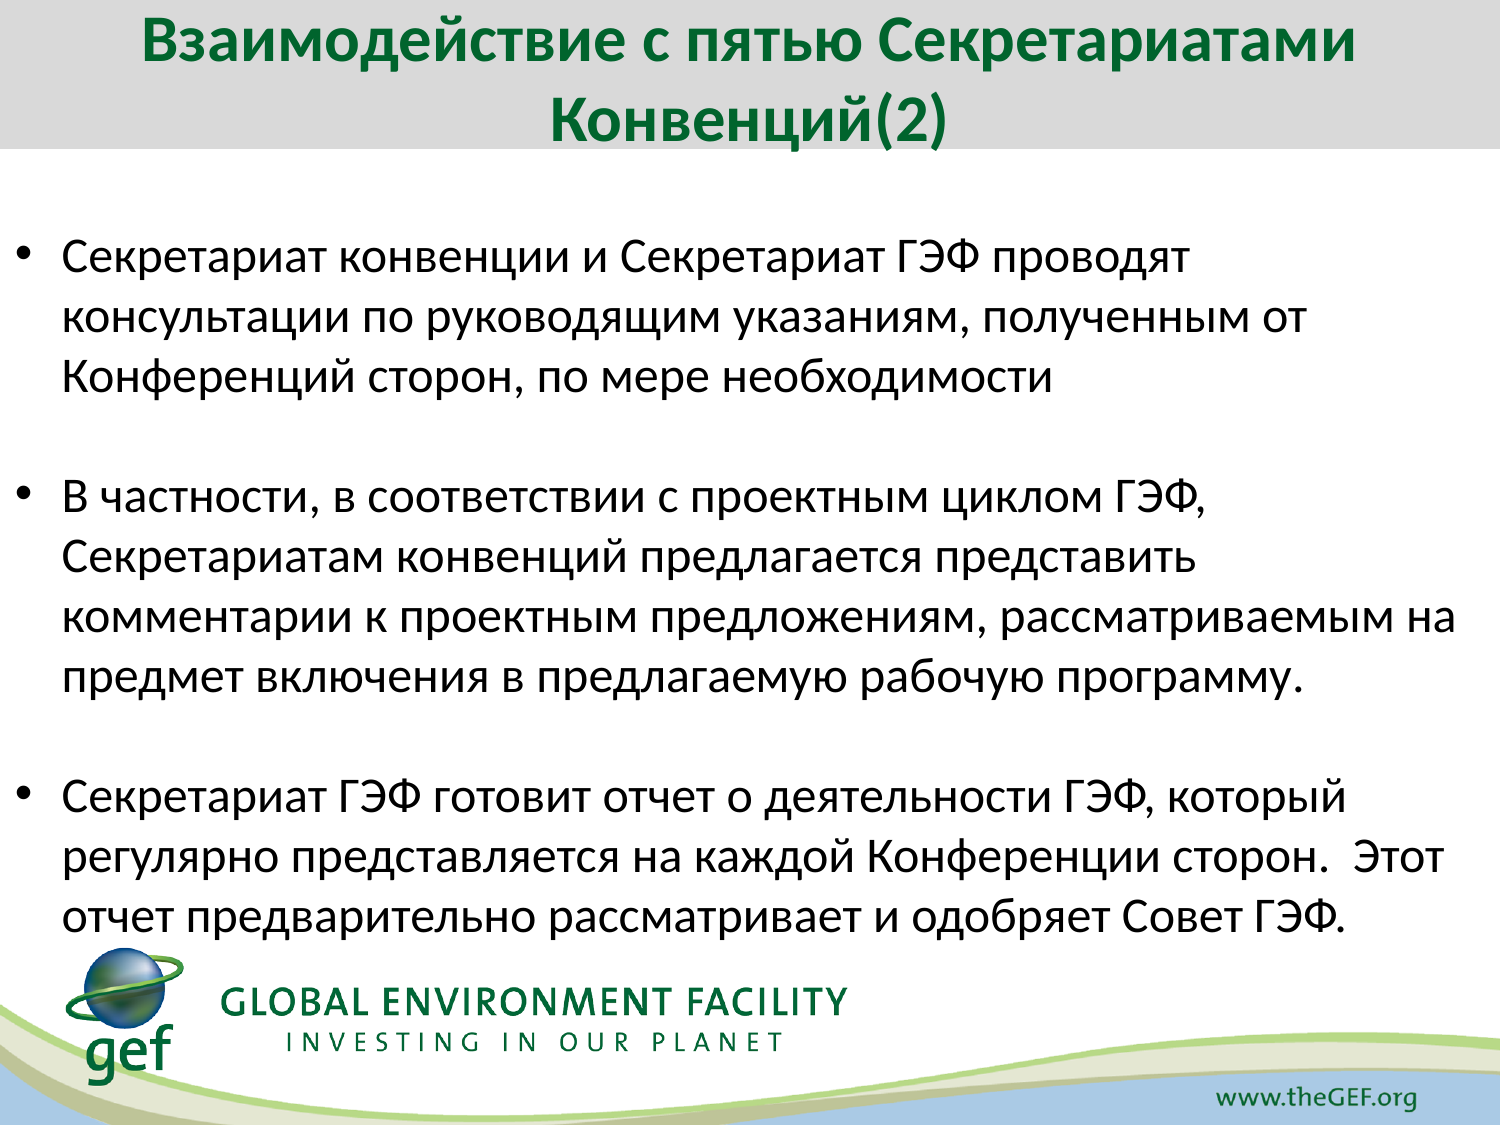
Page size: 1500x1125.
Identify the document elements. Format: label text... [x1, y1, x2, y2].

picture [0, 1005, 1500, 1125]
text_box Секретариат конвенции и Секретариат ГЭФ проводят консультации по руководящим указаниям, полученным от Конференций сторон, по мере необходимости В частности, в соответствии с проектным циклом ГЭФ, Секретариатам конвенций предлагается представить комментарии к проектным предложениям, рассматриваемым на предмет включения в предлагаемую рабочую программу. Секретариат ГЭФ готовит отчет о деятельности ГЭФ, который регулярно представляется на каждой Конференции сторон. Этот отчет предварительно рассматривает и одобряет Совет ГЭФ. [0, 215, 1500, 1005]
text_box Взаимодействие с пятью Секретариатами Конвенций(2) [0, 0, 1500, 149]
